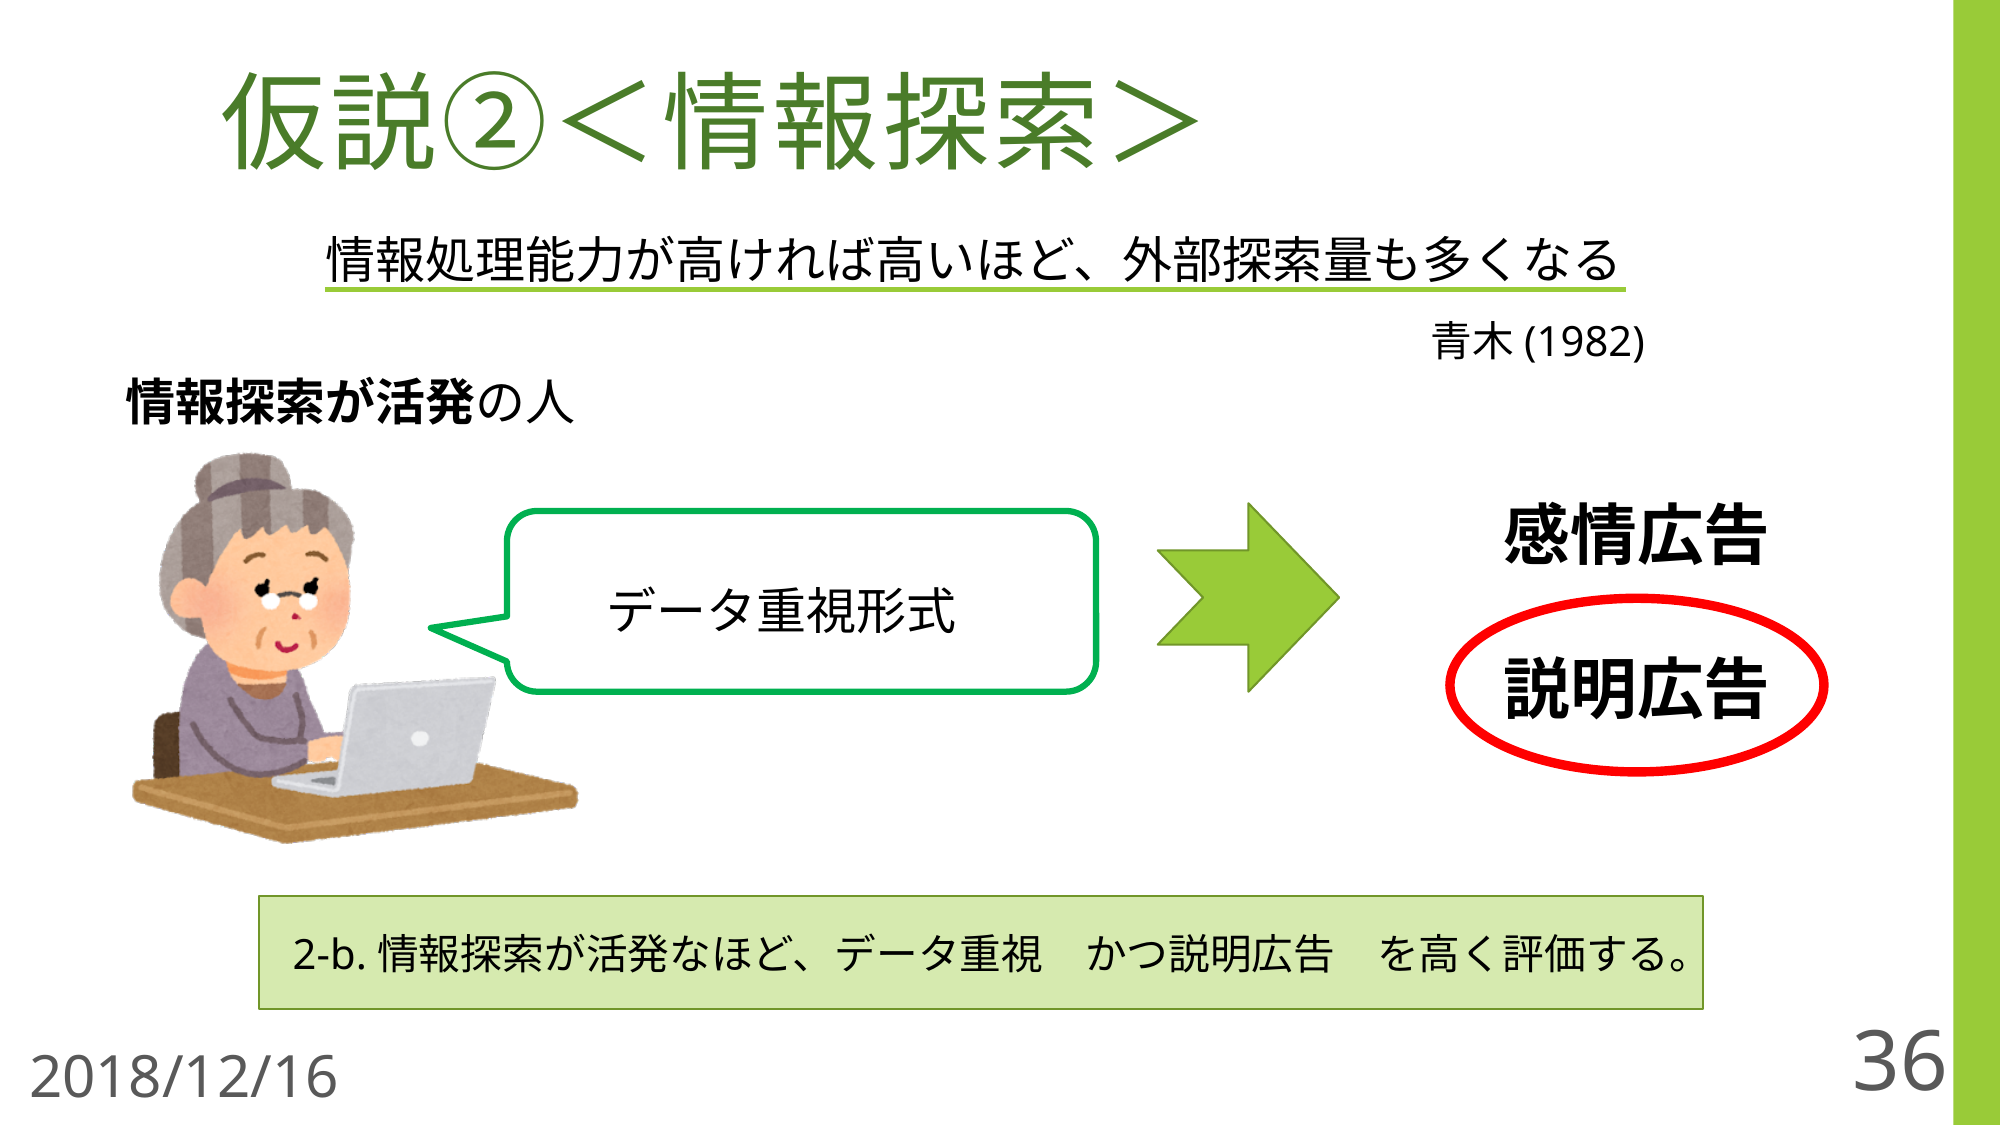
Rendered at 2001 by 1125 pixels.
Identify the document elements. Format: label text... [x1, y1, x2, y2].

slide_number 36 [1500, 1035, 1963, 1093]
picture [124, 413, 592, 884]
text_box [592, 509, 1098, 545]
text_box データ重視形式 [592, 545, 1133, 673]
text_box 2-b.情報探索が活発なほど、データ重視 かつ説明広告 を高く評価する。 [258, 895, 1704, 1010]
text_box [1441, 619, 1511, 744]
text_box 情報探索が活発の人 [111, 363, 591, 438]
text_box [1156, 502, 1340, 693]
text_box 情報処理能力が高ければ高いほど、外部探索量も多くなる [310, 214, 1732, 296]
text_box 感情広告 [1466, 485, 1808, 581]
text_box 青木(1982) [1415, 307, 1667, 373]
text_box [1441, 465, 1833, 590]
text_box [592, 673, 1095, 693]
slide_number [14, 1045, 397, 1103]
text_box [1449, 597, 1825, 773]
title 仮説②＜情報探索＞ [205, 62, 1875, 221]
text_box [1763, 619, 1833, 744]
